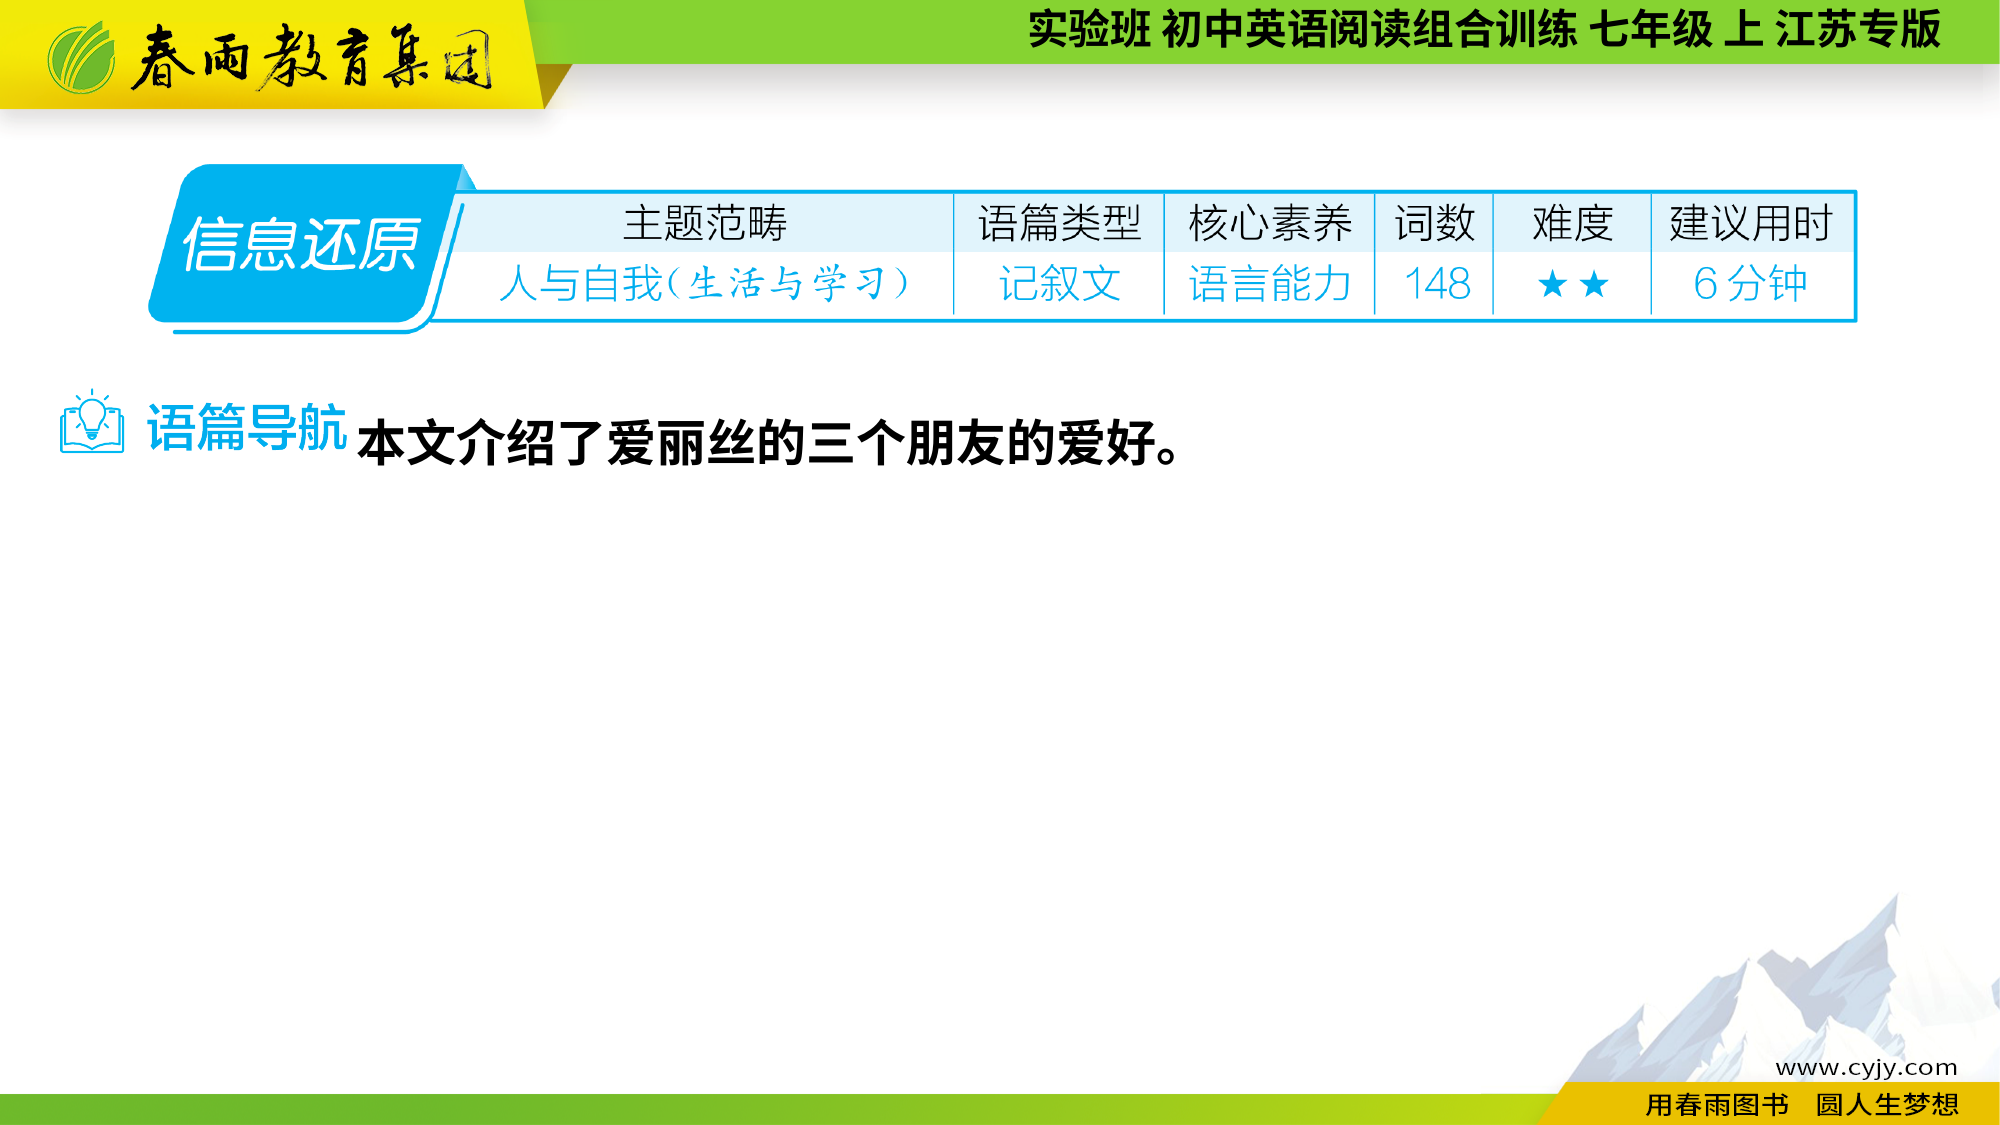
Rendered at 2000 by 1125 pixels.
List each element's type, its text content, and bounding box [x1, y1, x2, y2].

list 本文介绍了爱丽丝的三个朋友的爱好。 [59, 373, 1944, 469]
picture [0, 0, 2000, 1125]
